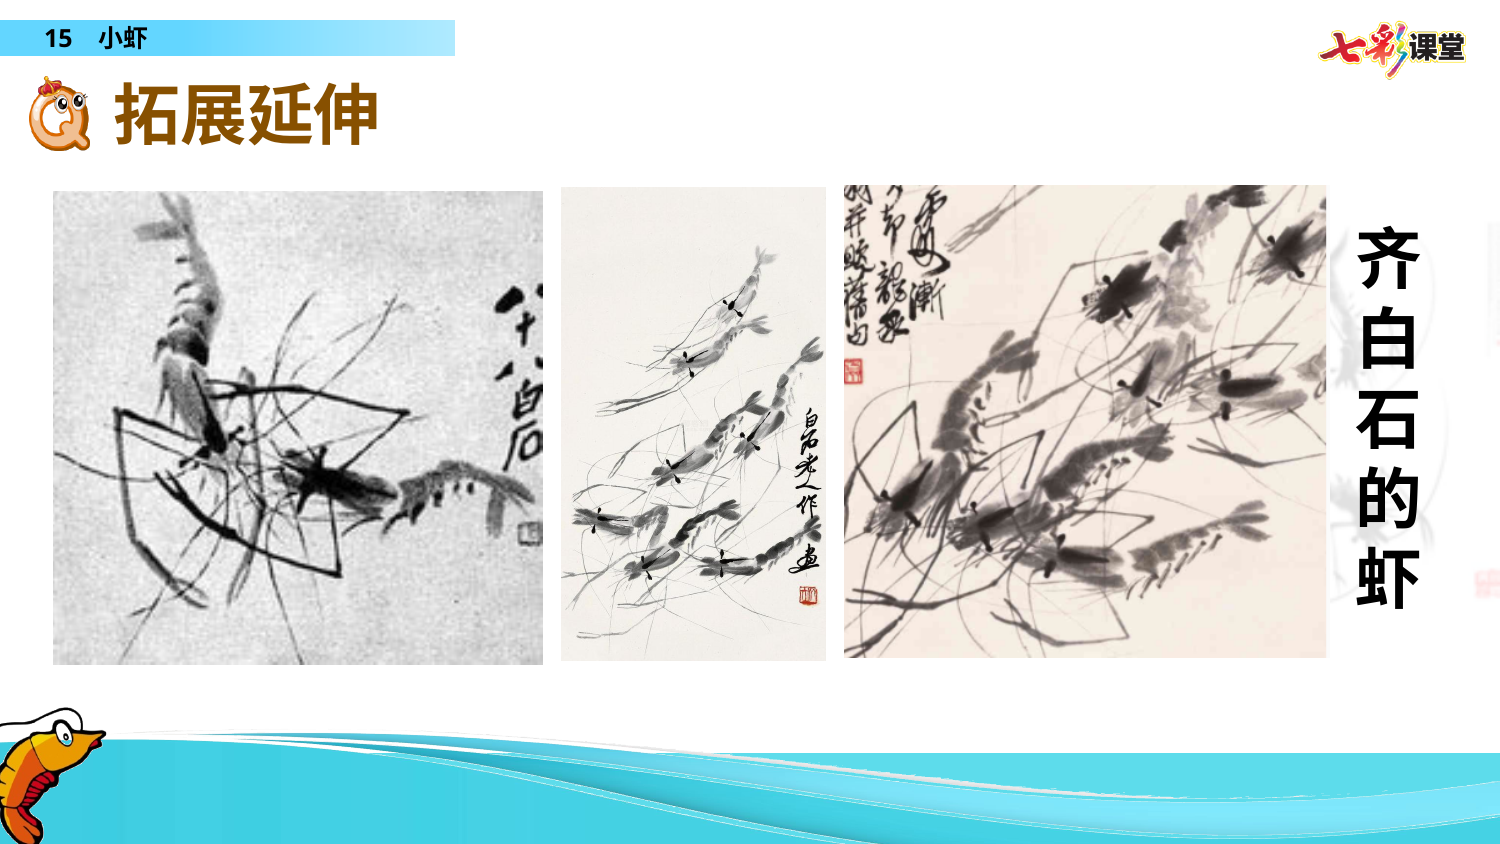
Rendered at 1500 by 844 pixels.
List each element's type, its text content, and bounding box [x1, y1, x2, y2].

picture [560, 187, 826, 661]
picture [52, 191, 543, 665]
picture [29, 75, 90, 152]
text_box 拓展延伸 [102, 67, 420, 159]
text_box 齐白石的虾 [1340, 209, 1477, 624]
picture [844, 185, 1500, 659]
picture [0, 697, 1500, 844]
picture [1316, 20, 1468, 80]
